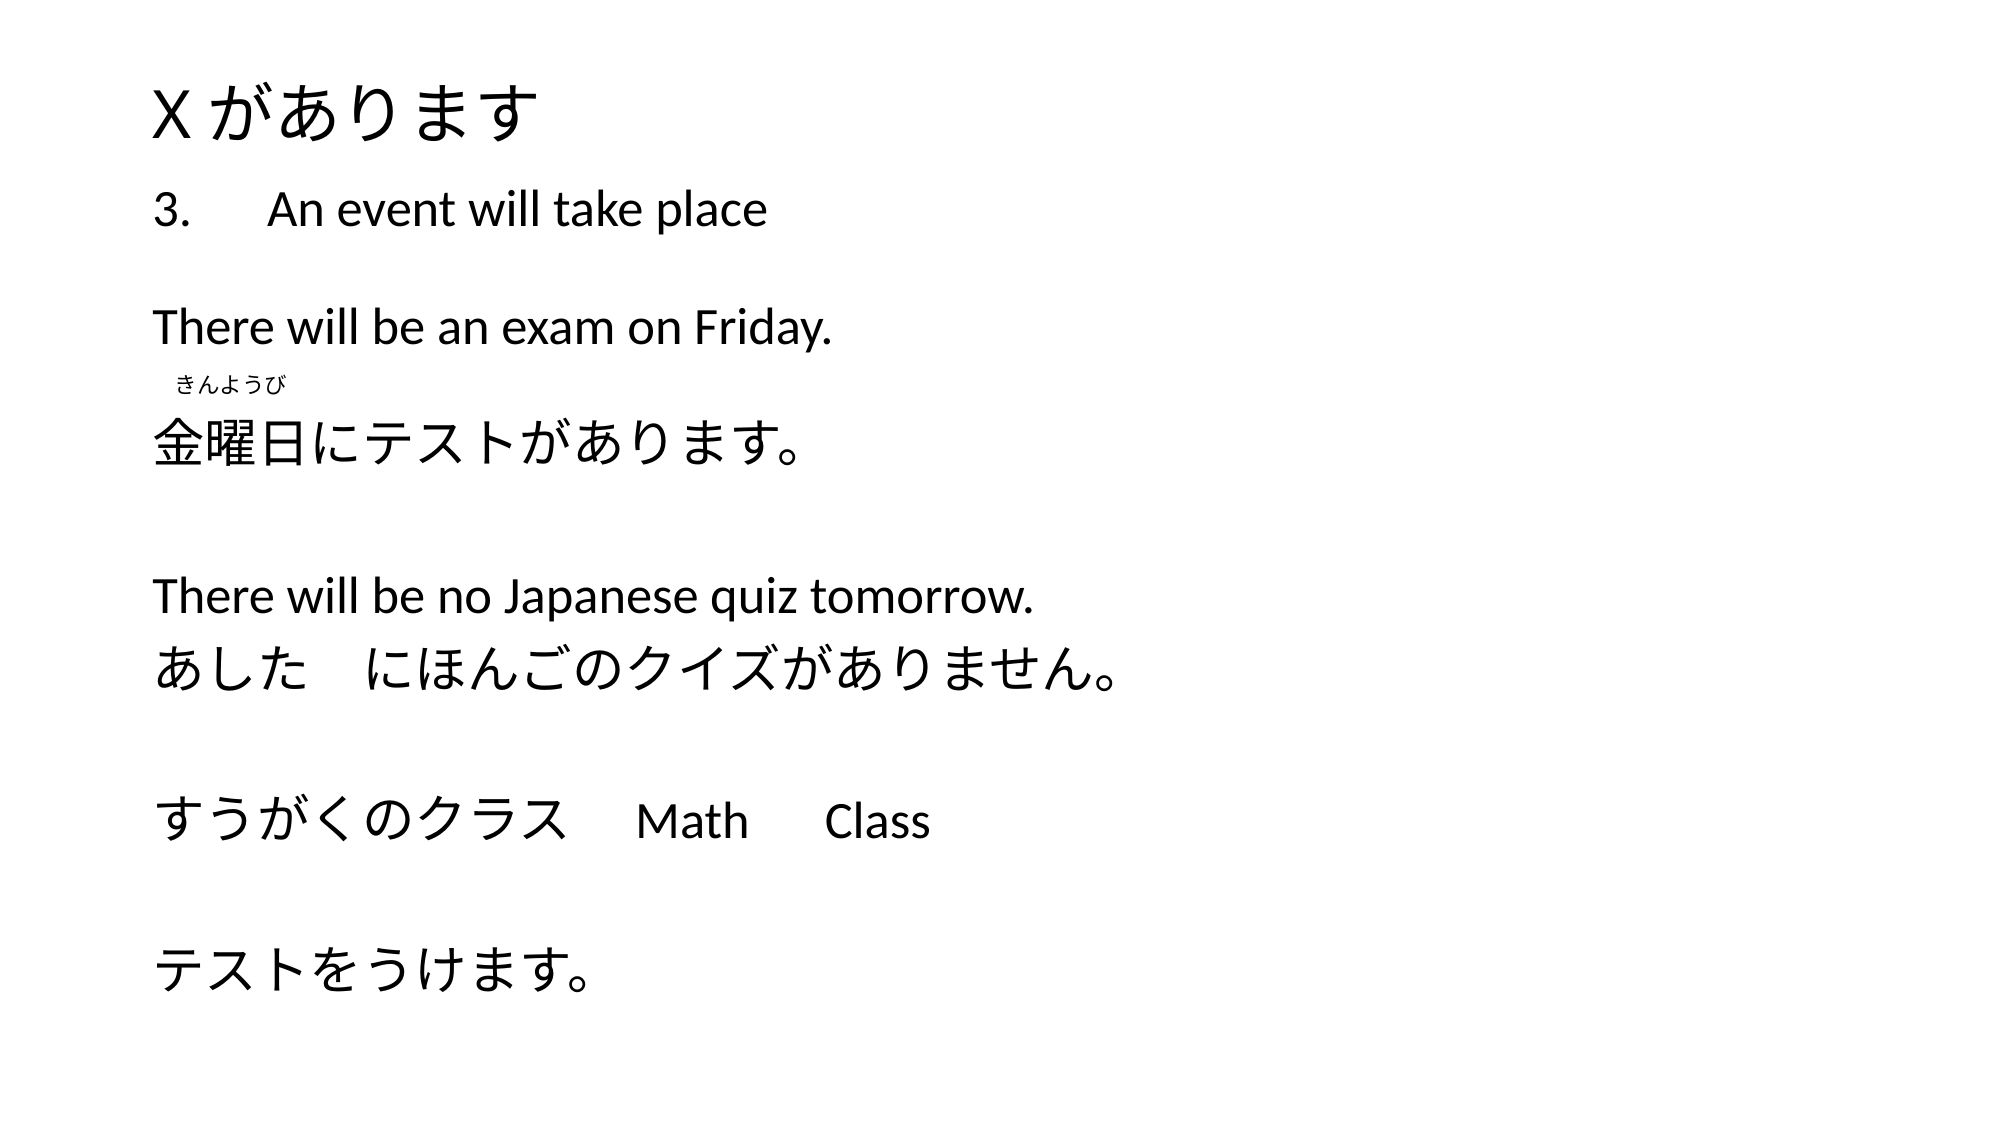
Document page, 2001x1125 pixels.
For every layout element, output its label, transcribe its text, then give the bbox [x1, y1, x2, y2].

title Xがあります [137, 59, 1863, 173]
list 3. An event will take place There will be an exam on Friday. きんようび 金曜日にテストがあります。 There will be no Japanese quiz tomorrow. あした にほんごのクイズがありません。 すうがくのクラス Math Class テストをうけます。 [137, 173, 1863, 1014]
